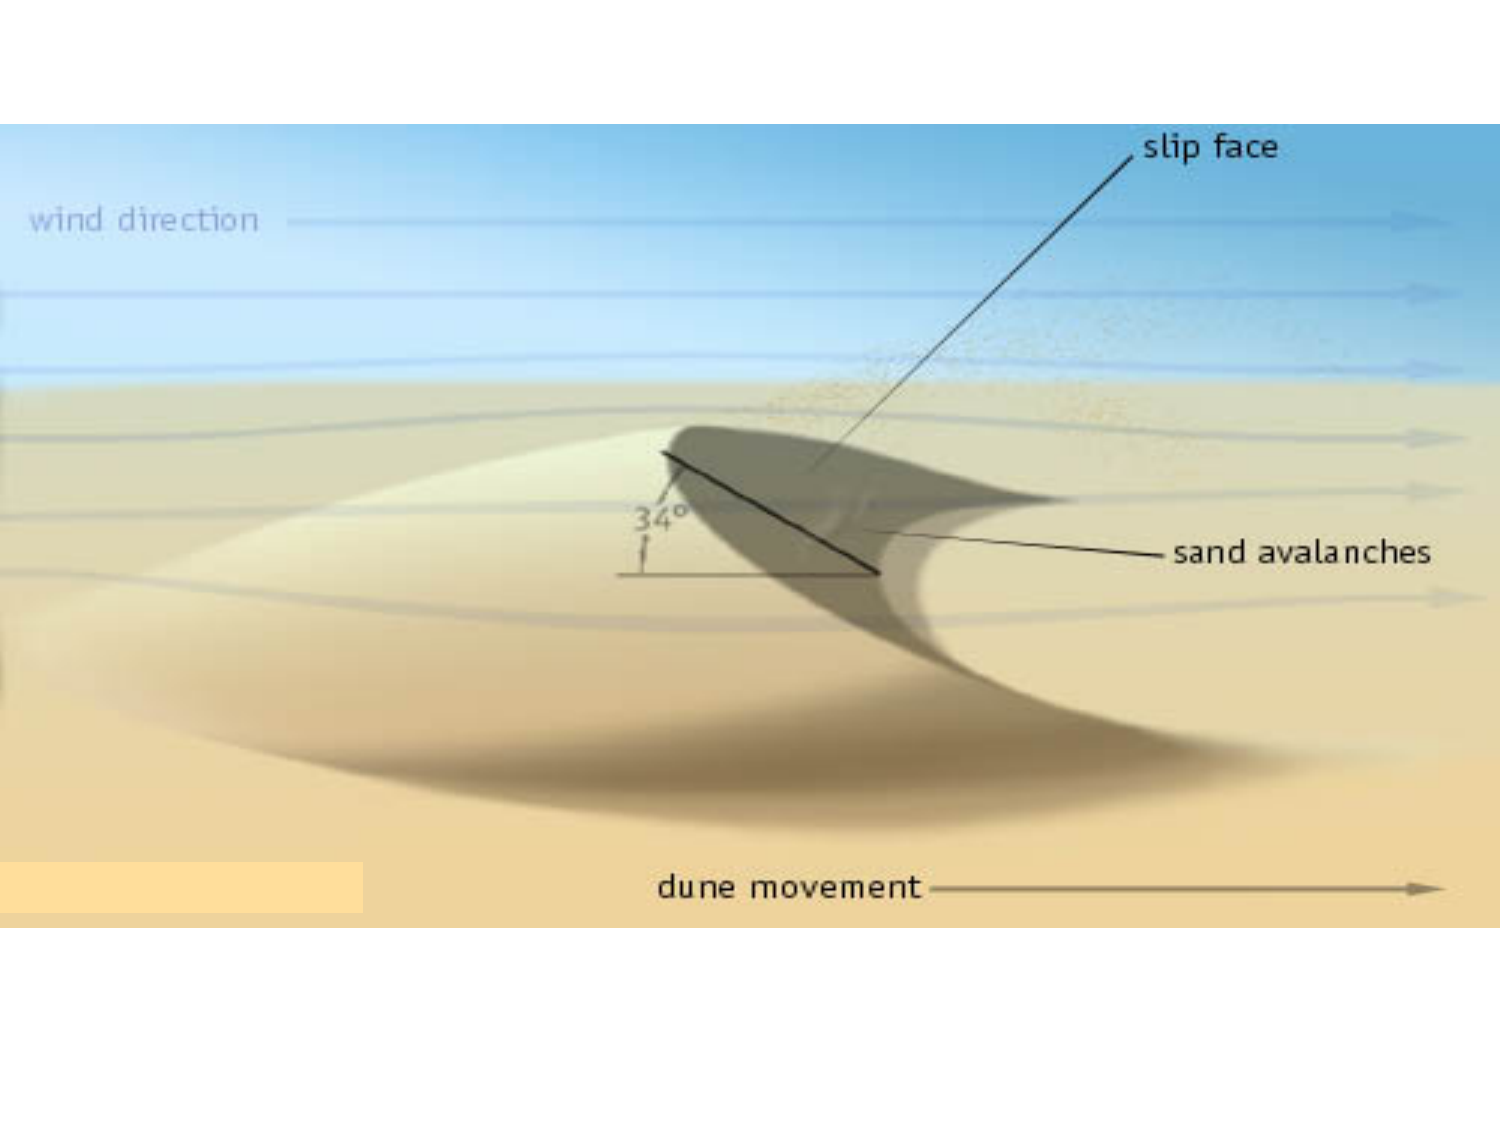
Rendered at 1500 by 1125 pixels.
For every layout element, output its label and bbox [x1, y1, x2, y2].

picture [0, 124, 1500, 928]
